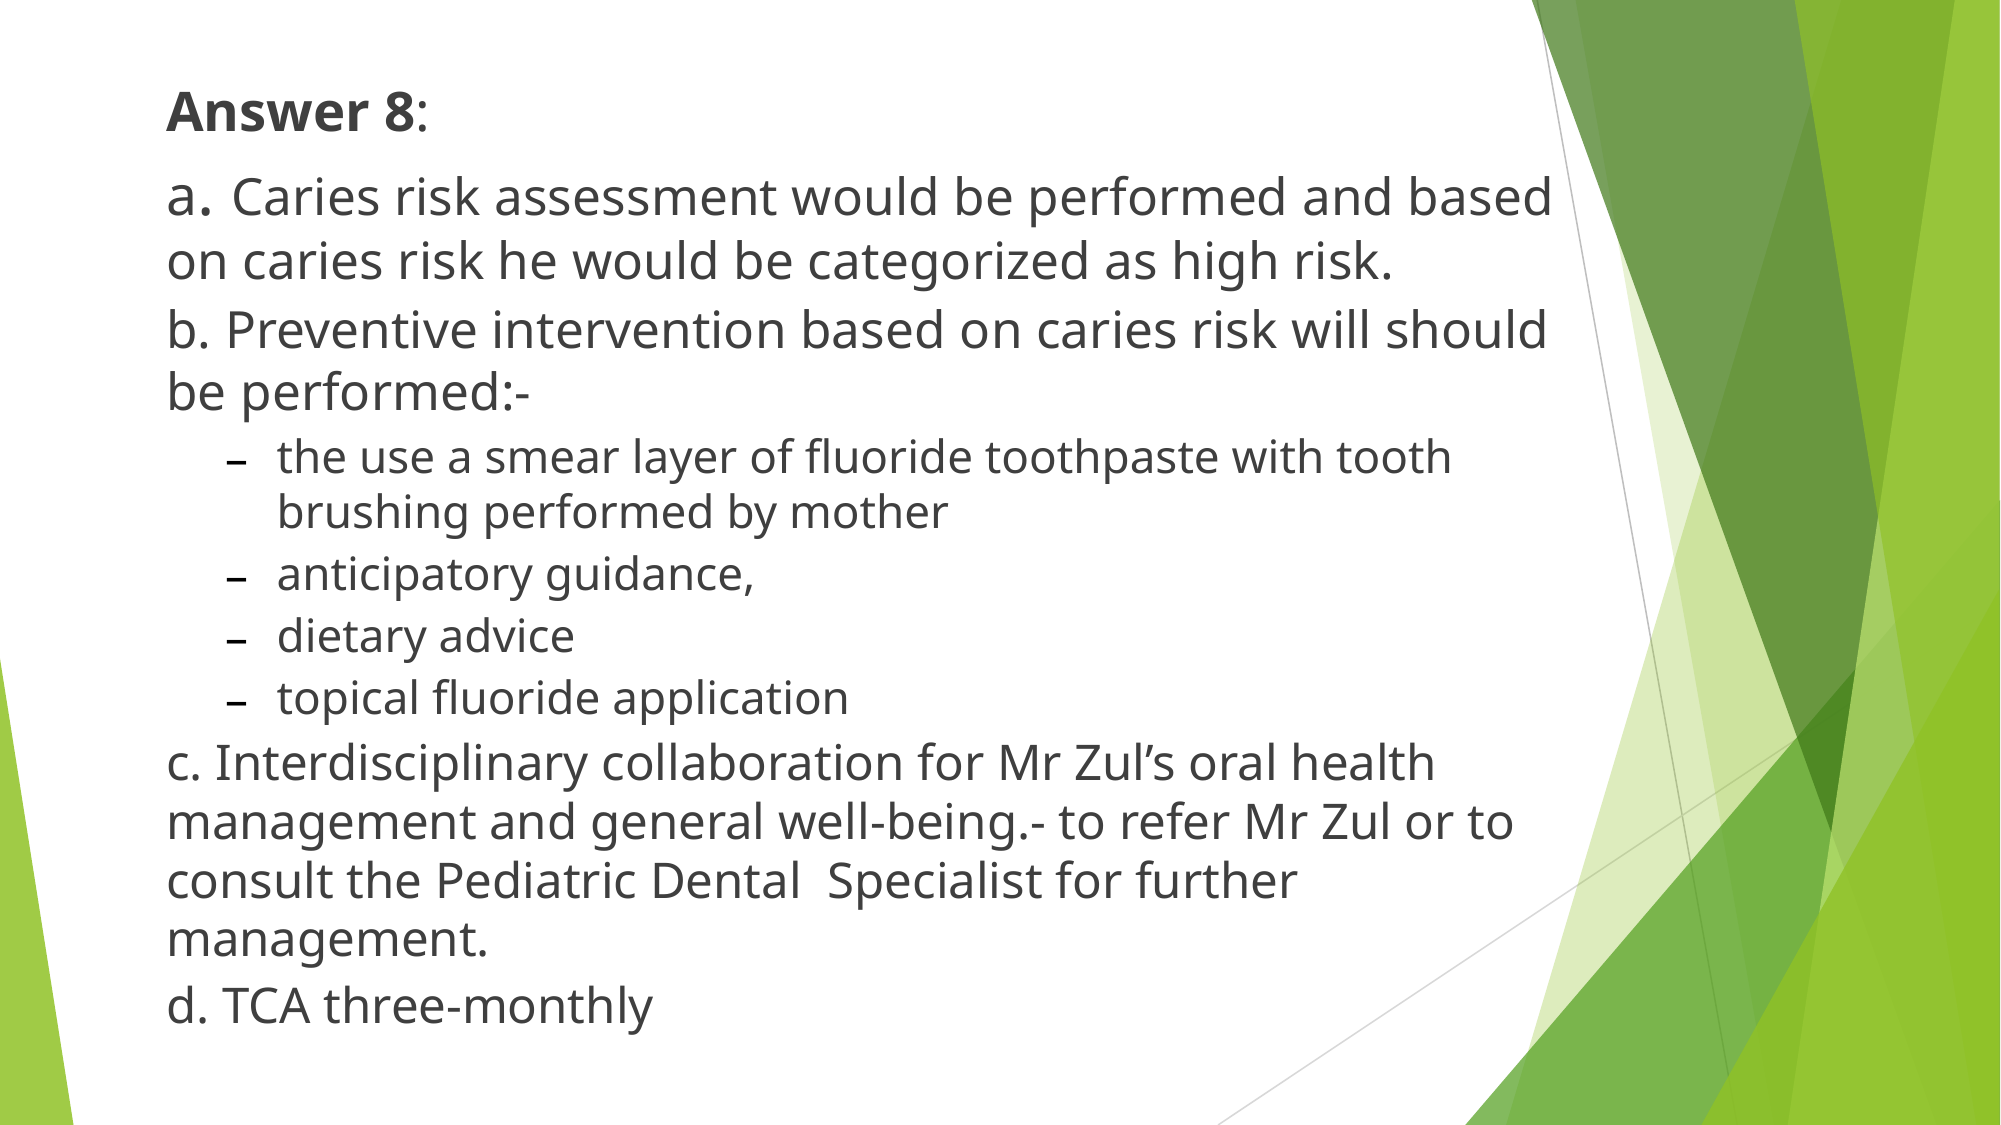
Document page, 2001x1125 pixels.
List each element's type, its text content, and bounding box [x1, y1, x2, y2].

list Answer 8: a. Caries risk assessment would be performed and based on caries risk he would be categorized as high risk. b. Preventive intervention based on caries risk will should be performed:- the use a smear layer of fluoride toothpaste with tooth brushing performed by mother anticipatory guidance, dietary advice topical fluoride application c. Interdisciplinary collaboration for Mr Zul’s oral health management and general well-being.- to refer Mr Zul or to consult the Pediatric Dental Specialist for further management. d. TCA three-monthly [151, 69, 1573, 1056]
